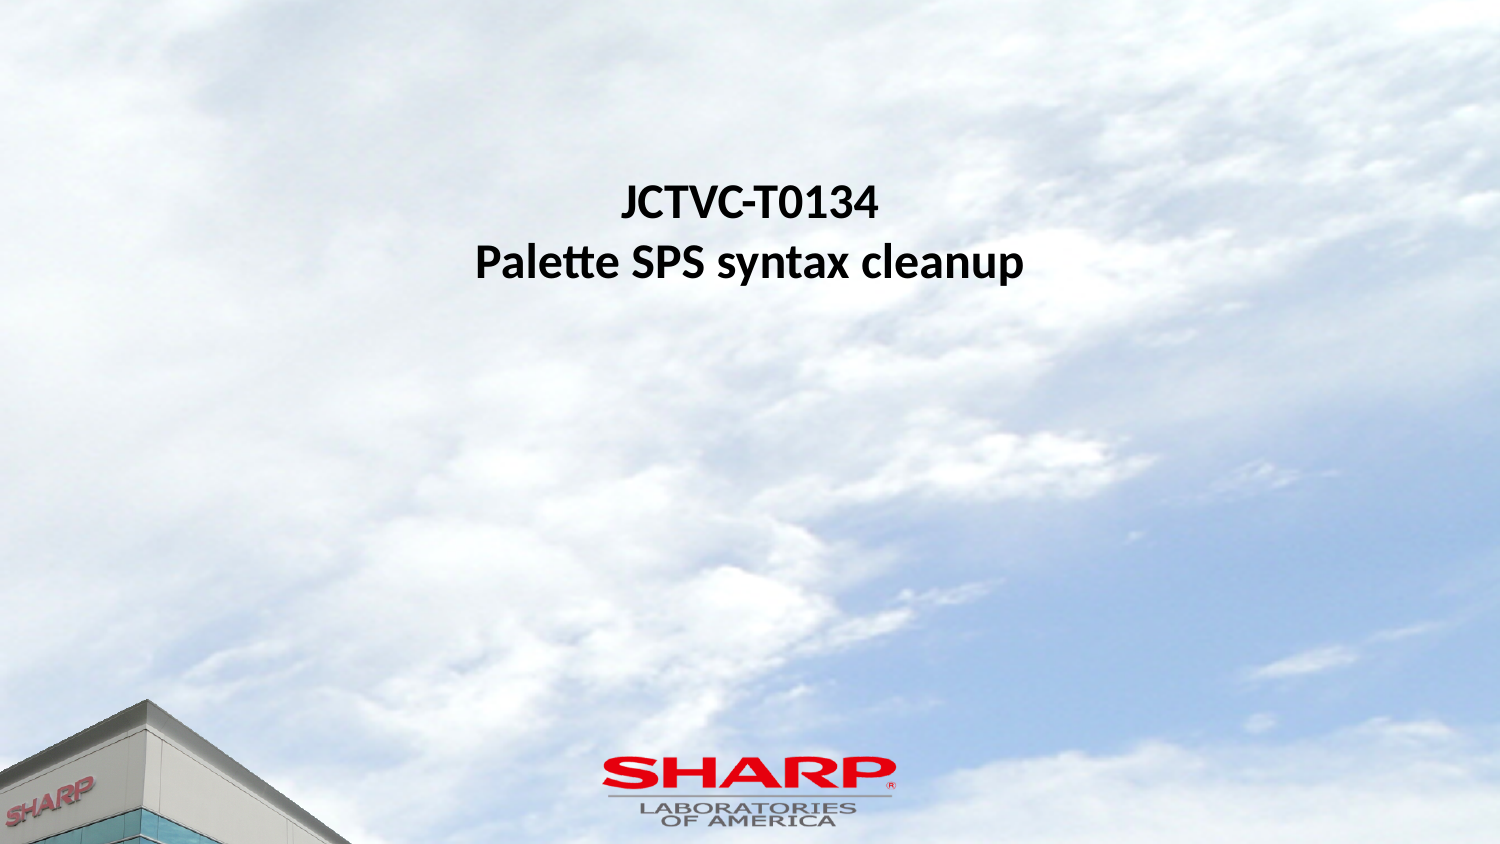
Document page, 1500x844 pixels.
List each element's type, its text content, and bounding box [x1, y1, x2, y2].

title JCTVC-T0134 Palette SPS syntax cleanup [72, 138, 1428, 320]
picture [0, 0, 1500, 844]
